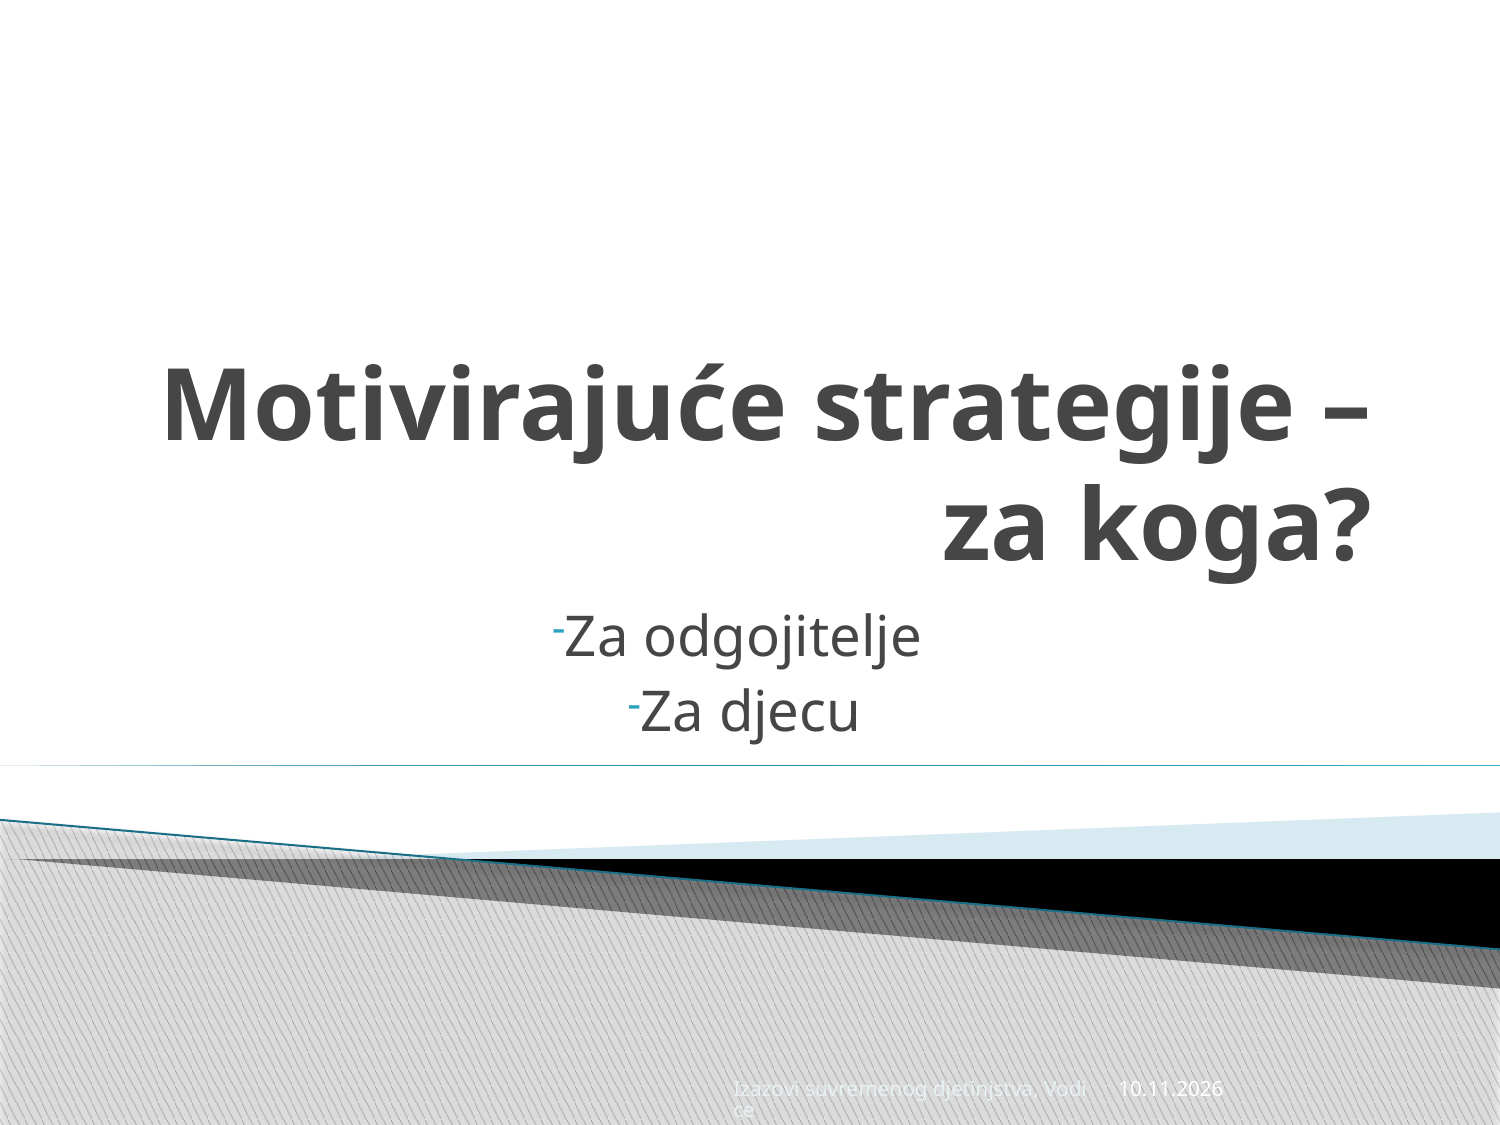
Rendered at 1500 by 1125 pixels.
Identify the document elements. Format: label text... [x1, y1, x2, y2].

title Motivirajuće strategije – za koga? [112, 287, 1388, 588]
subtitle Za odgojitelje Za djecu [112, 592, 1388, 790]
picture [5, 859, 1500, 989]
footer Izazovi suvremenog djetinjstva, Vodice [718, 1051, 1105, 1112]
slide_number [1105, 1051, 1419, 1112]
